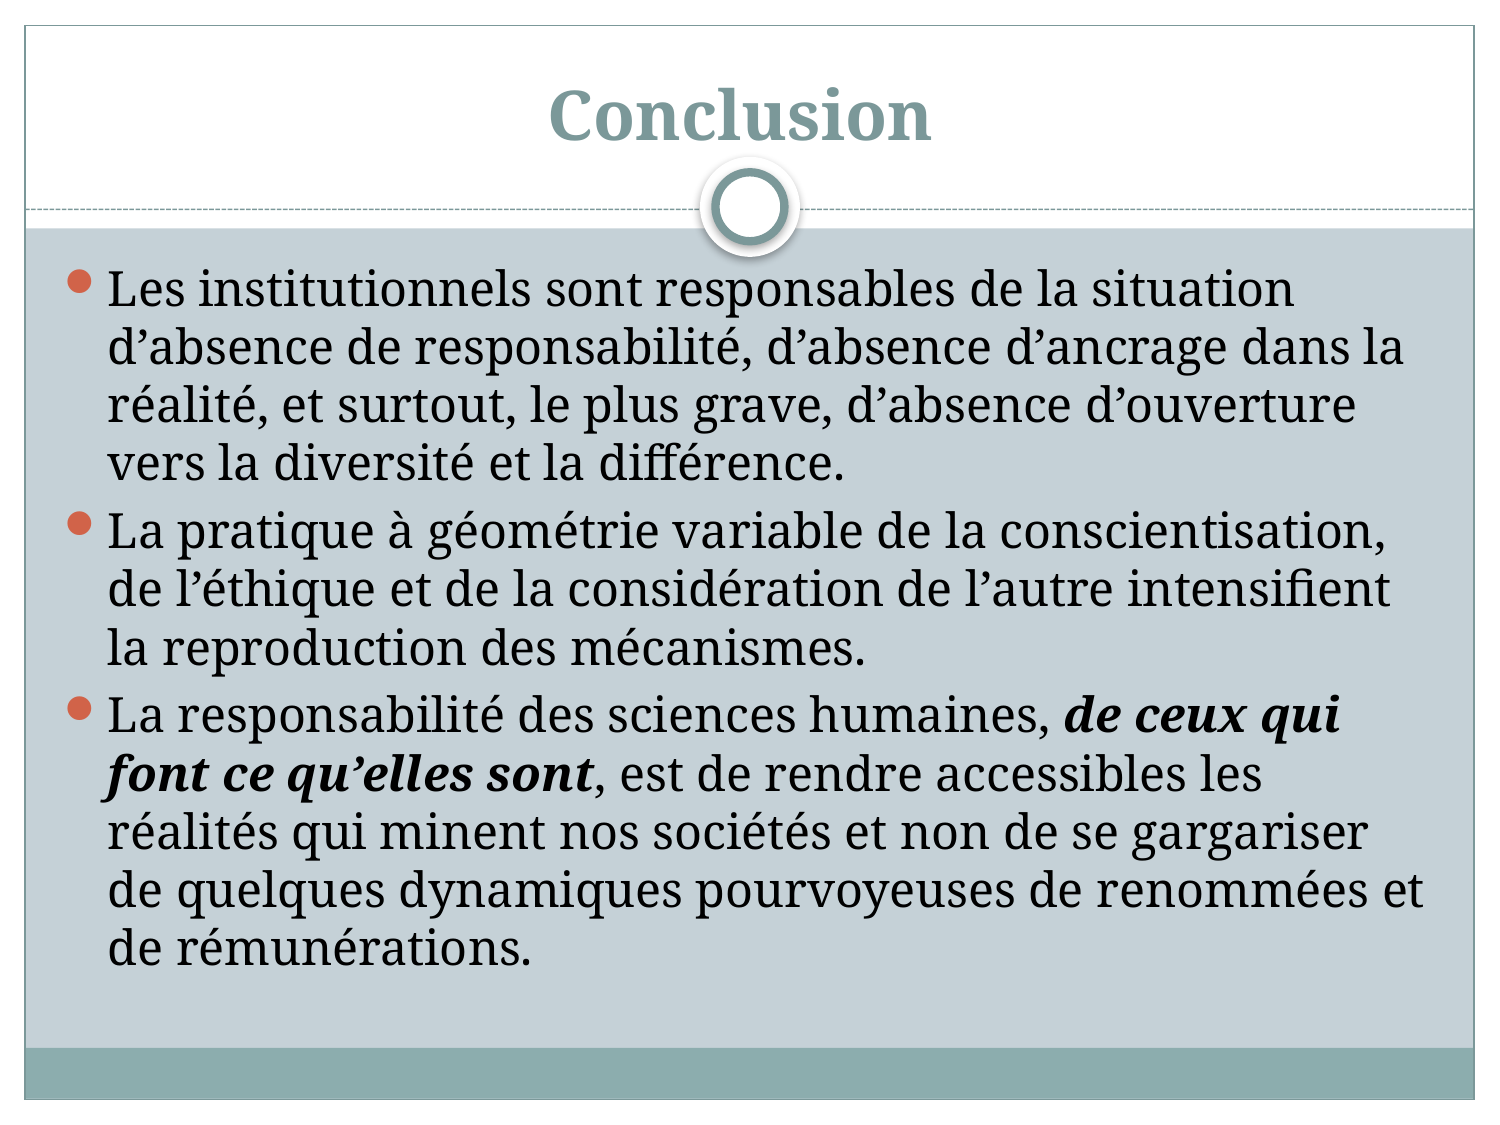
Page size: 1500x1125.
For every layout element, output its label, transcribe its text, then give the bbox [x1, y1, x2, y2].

list Les institutionnels sont responsables de la situation d’absence de responsabilité, d’absence d’ancrage dans la réalité, et surtout, le plus grave, d’absence d’ouverture vers la diversité et la différence. La pratique à géométrie variable de la conscientisation, de l’éthique et de la considération de l’autre intensifient la reproduction des mécanismes. La responsabilité des sciences humaines, de ceux qui font ce qu’elles sont, est de rendre accessibles les réalités qui minent nos sociétés et non de se gargariser de quelques dynamiques pourvoyeuses de renommées et de rémunérations. [49, 250, 1445, 988]
title Conclusion [49, 37, 1450, 162]
